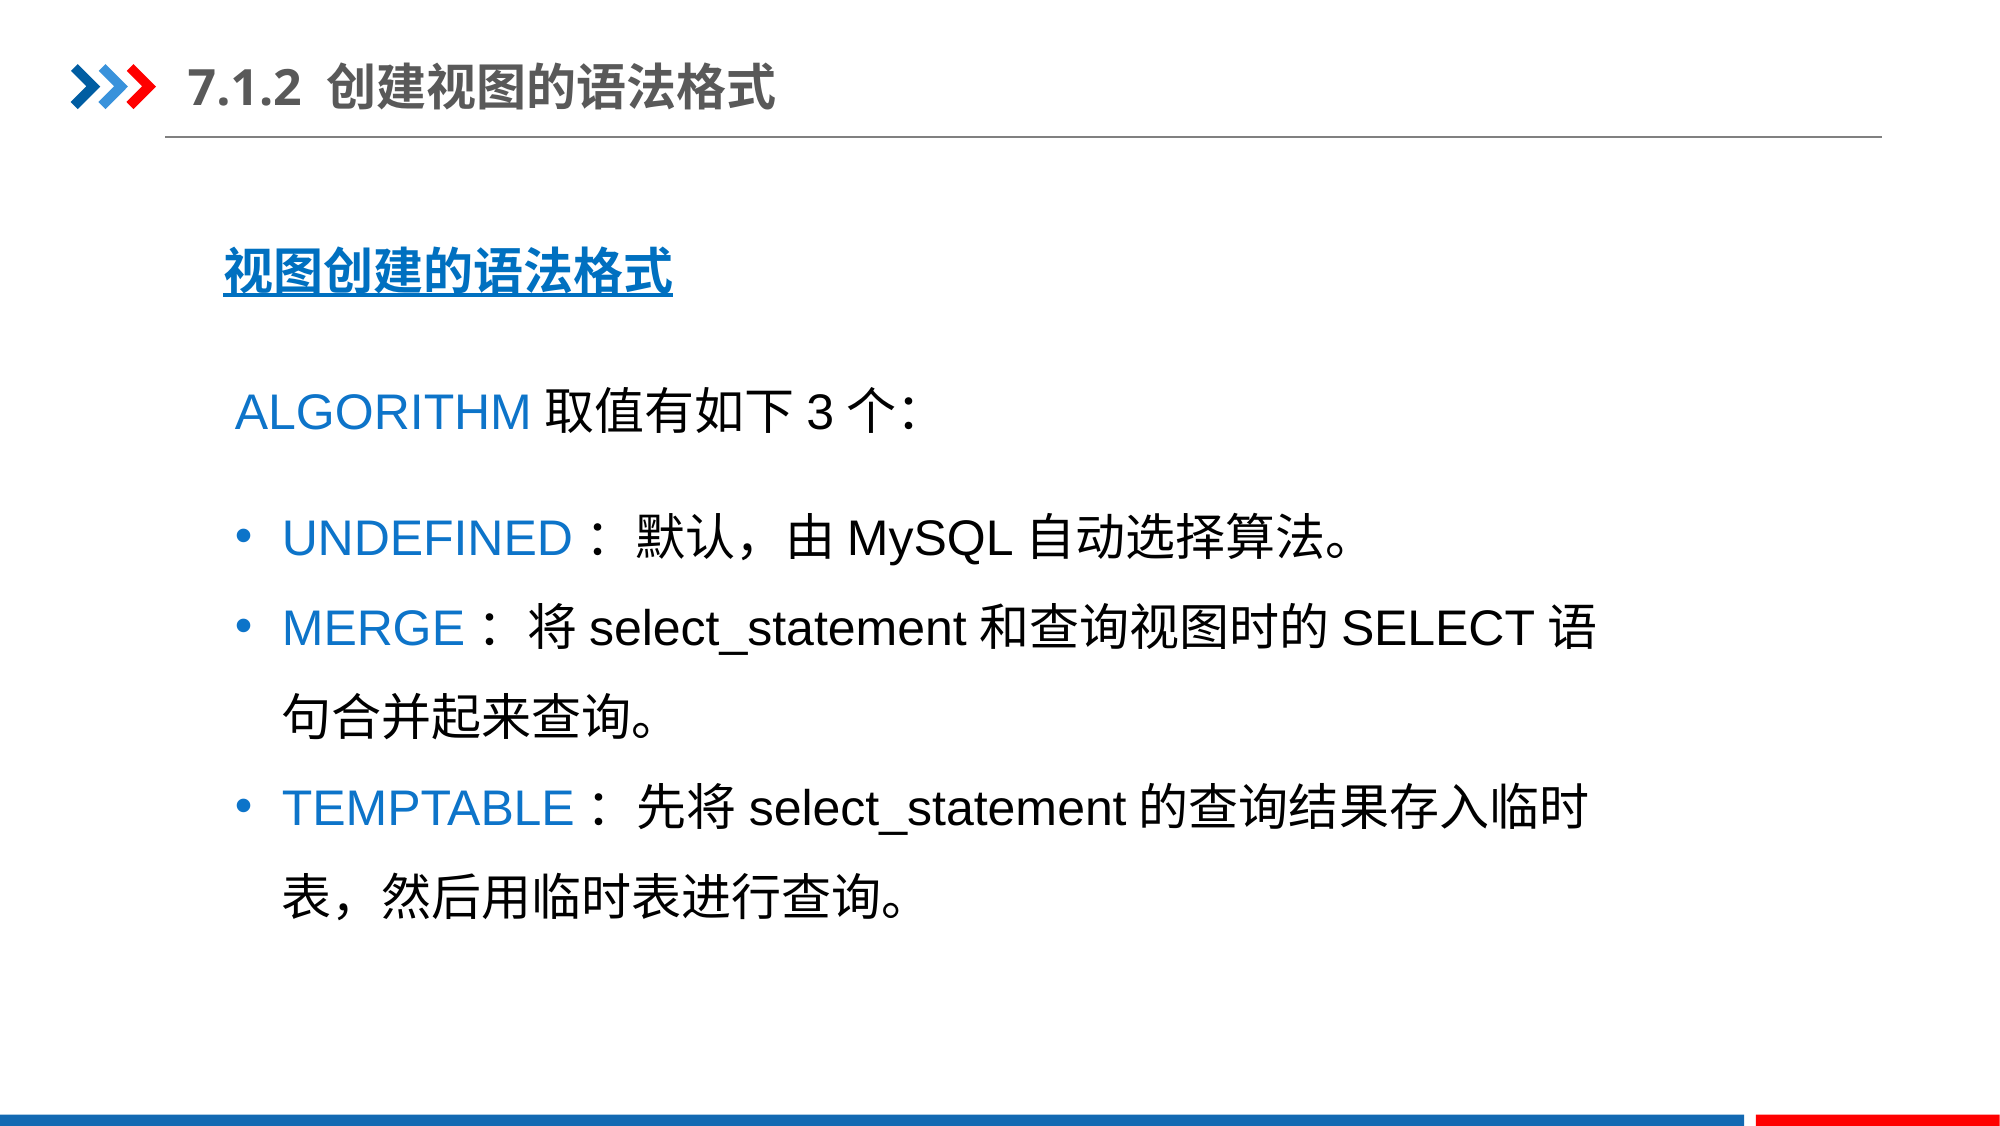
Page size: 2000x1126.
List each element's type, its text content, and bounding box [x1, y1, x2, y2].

text_box UNDEFINED：默认，由MySQL自动选择算法。 MERGE：将select_statement和查询视图时的SELECT语句合并起来查询。 TEMPTABLE：先将select_statement的查询结果存入临时表，然后用临时表进行查询。 [220, 468, 1648, 933]
text_box 7.1.2 创建视图的语法格式 [187, 43, 827, 127]
text_box ALGORITHM取值有如下3个： [220, 372, 934, 447]
text_box 视图创建的语法格式 [208, 231, 781, 307]
